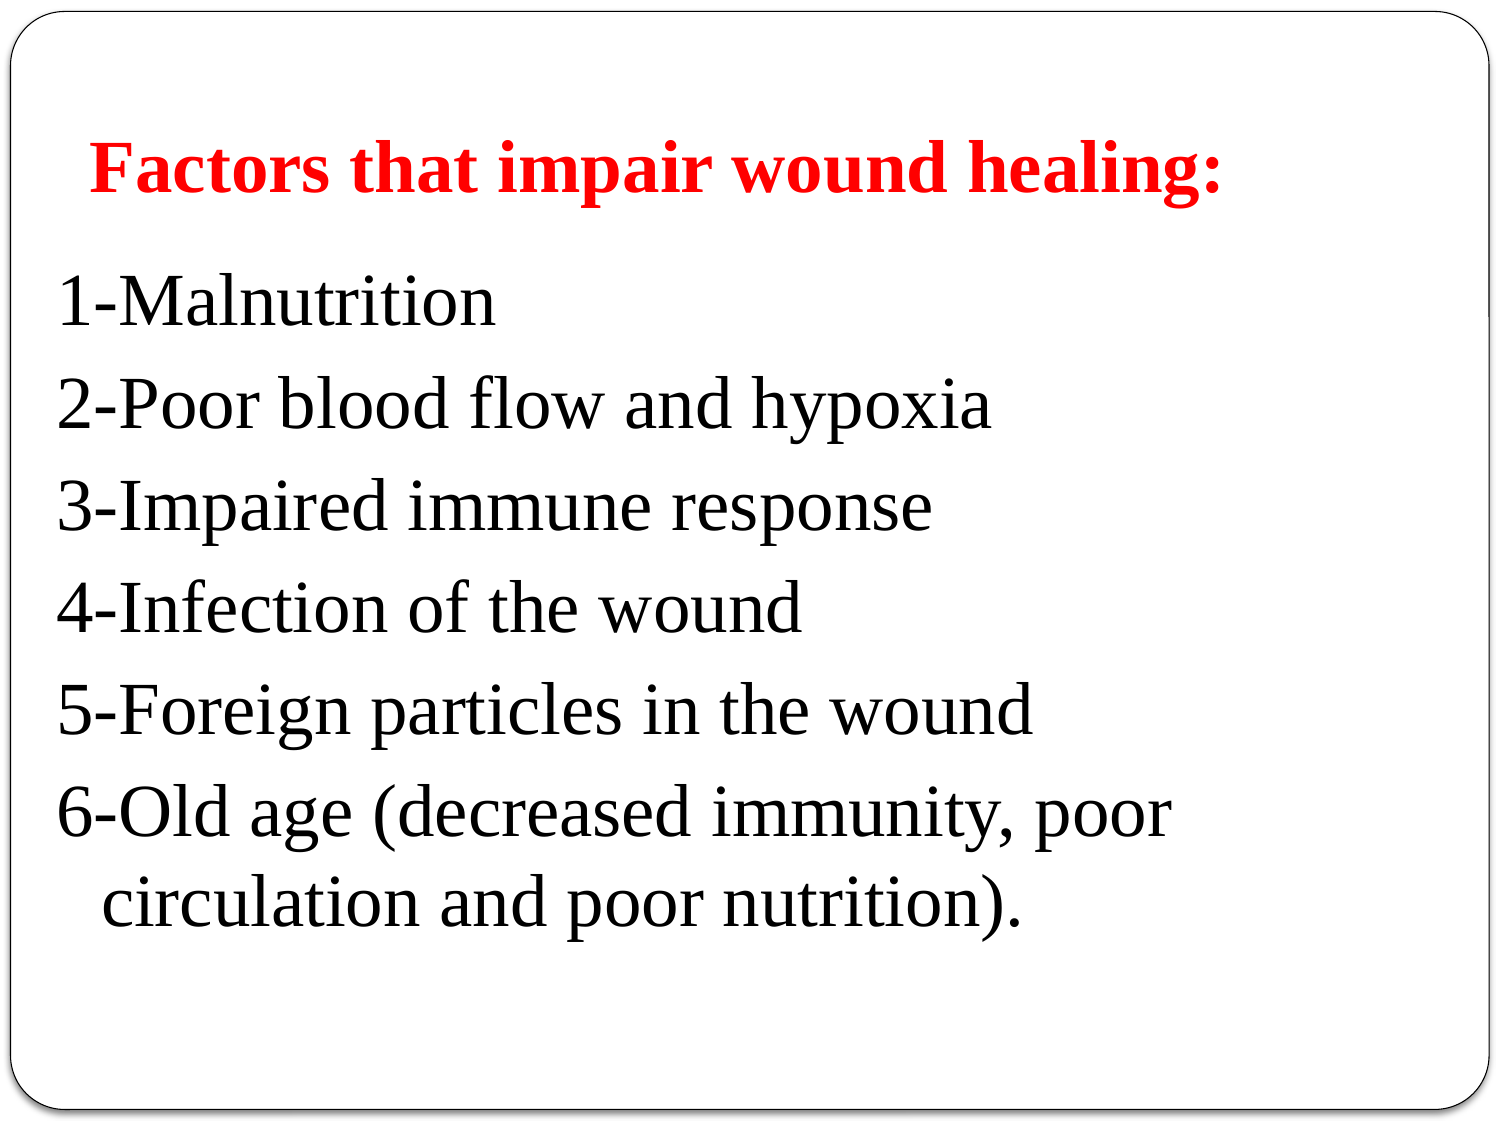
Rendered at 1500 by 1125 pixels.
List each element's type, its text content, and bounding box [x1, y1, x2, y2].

title Factors that impair wound healing: [75, 46, 1465, 223]
list 1-Malnutrition 2-Poor blood flow and hypoxia 3-Impaired immune response 4-Infection of the wound 5-Foreign particles in the wound 6-Old age (decreased immunity, poor circulation and poor nutrition). [41, 243, 1500, 1125]
